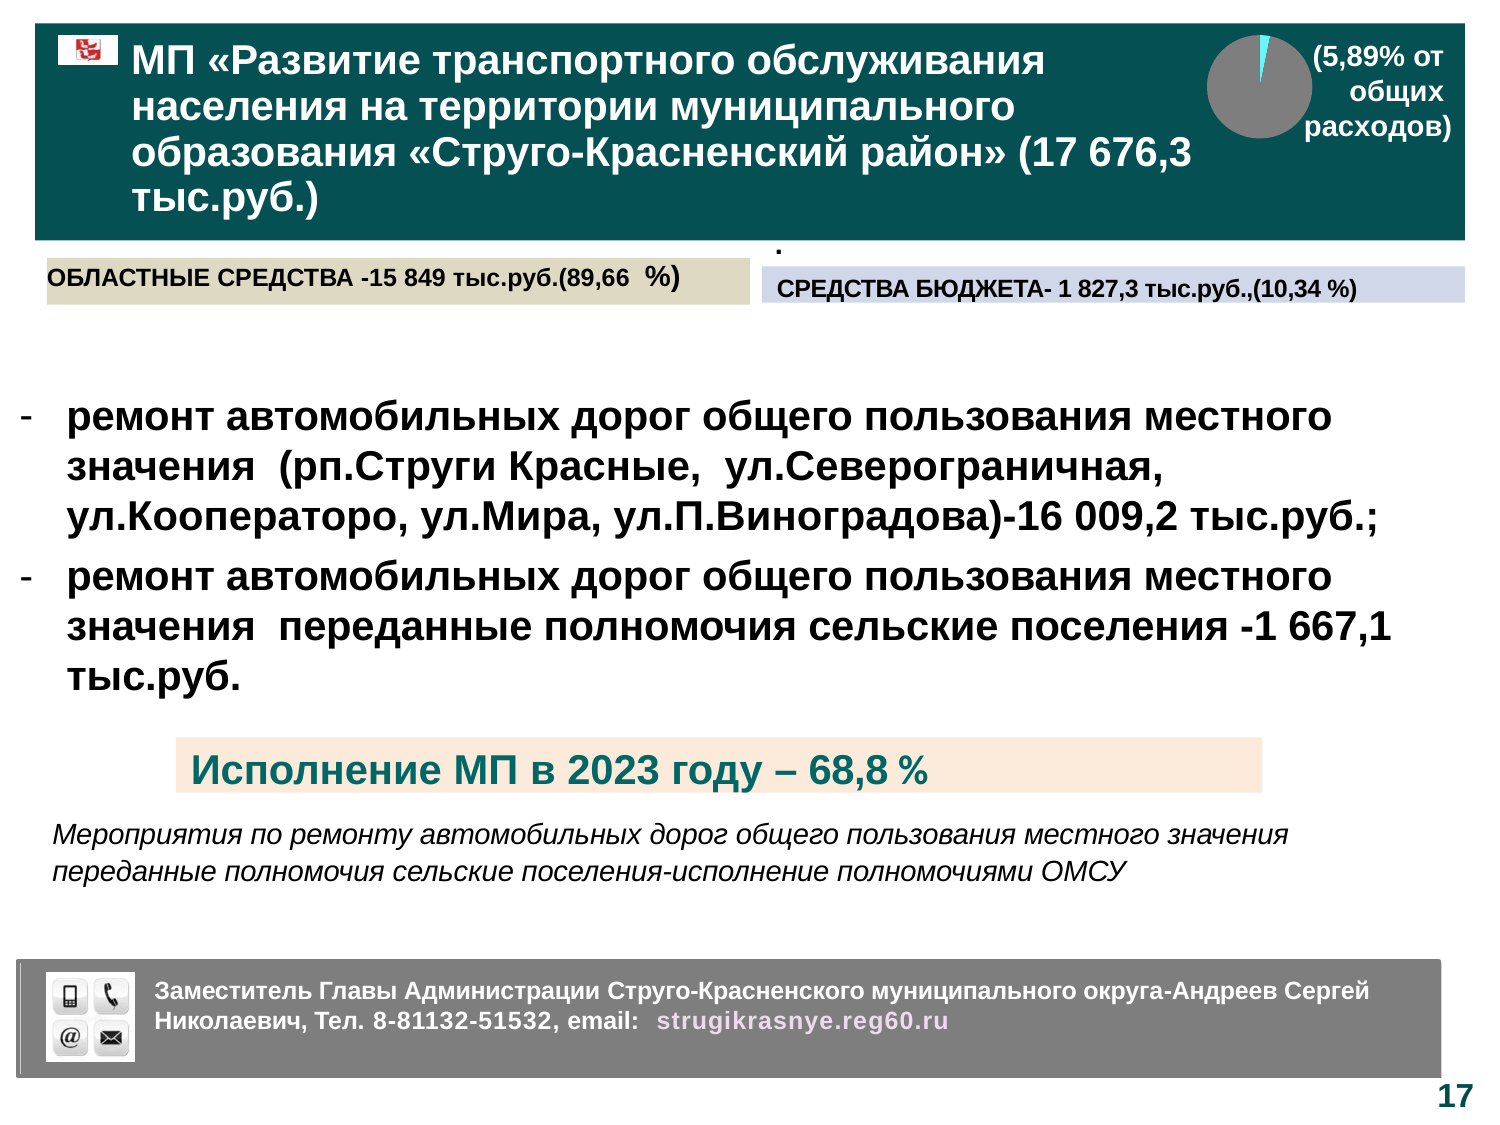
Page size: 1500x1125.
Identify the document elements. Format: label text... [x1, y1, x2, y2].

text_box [17, 960, 1442, 1079]
picture [46, 972, 135, 1062]
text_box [1206, 34, 1313, 139]
text_box [35, 23, 1465, 203]
text_box Исполнение МП в 2023 году – 68,8 % [175, 737, 1263, 793]
text_box СРЕДСТВА БЮДЖЕТА- 1 827,3 тыс.руб.,(10,34 %) [761, 266, 1465, 303]
text_box Мероприятия по ремонту автомобильных дорог общего пользования местного значения переданные полномочия сельские поселения-исполнение полномочиями ОМСУ [35, 805, 1477, 895]
text_box (5,89% от общих расходов) [1314, 35, 1453, 143]
title МП «Развитие транспортного обслуживания населения на территории муниципального образования «Струго-Красненский район» (17 676,3 тыс.руб.) [128, 35, 1228, 203]
text_box ОБЛАСТНЫЕ СРЕДСТВА -15 849 тыс.руб.(89,66 %) [46, 266, 750, 305]
text_box ремонт автомобильных дорог общего пользования местного значения (рп.Струги Красные, ул.Северограничная, ул.Кооператоро, ул.Мира, ул.П.Виноградова)-16 009,2 тыс.руб.; ремонт автомобильных дорог общего пользования местного значения переданные полномочия сельские поселения -1 667,1 тыс.руб. [17, 386, 1465, 749]
text_box . [11, 203, 1483, 266]
picture [58, 34, 118, 65]
text_box 17 [1435, 1072, 1477, 1115]
text_box [138, 124, 1251, 178]
